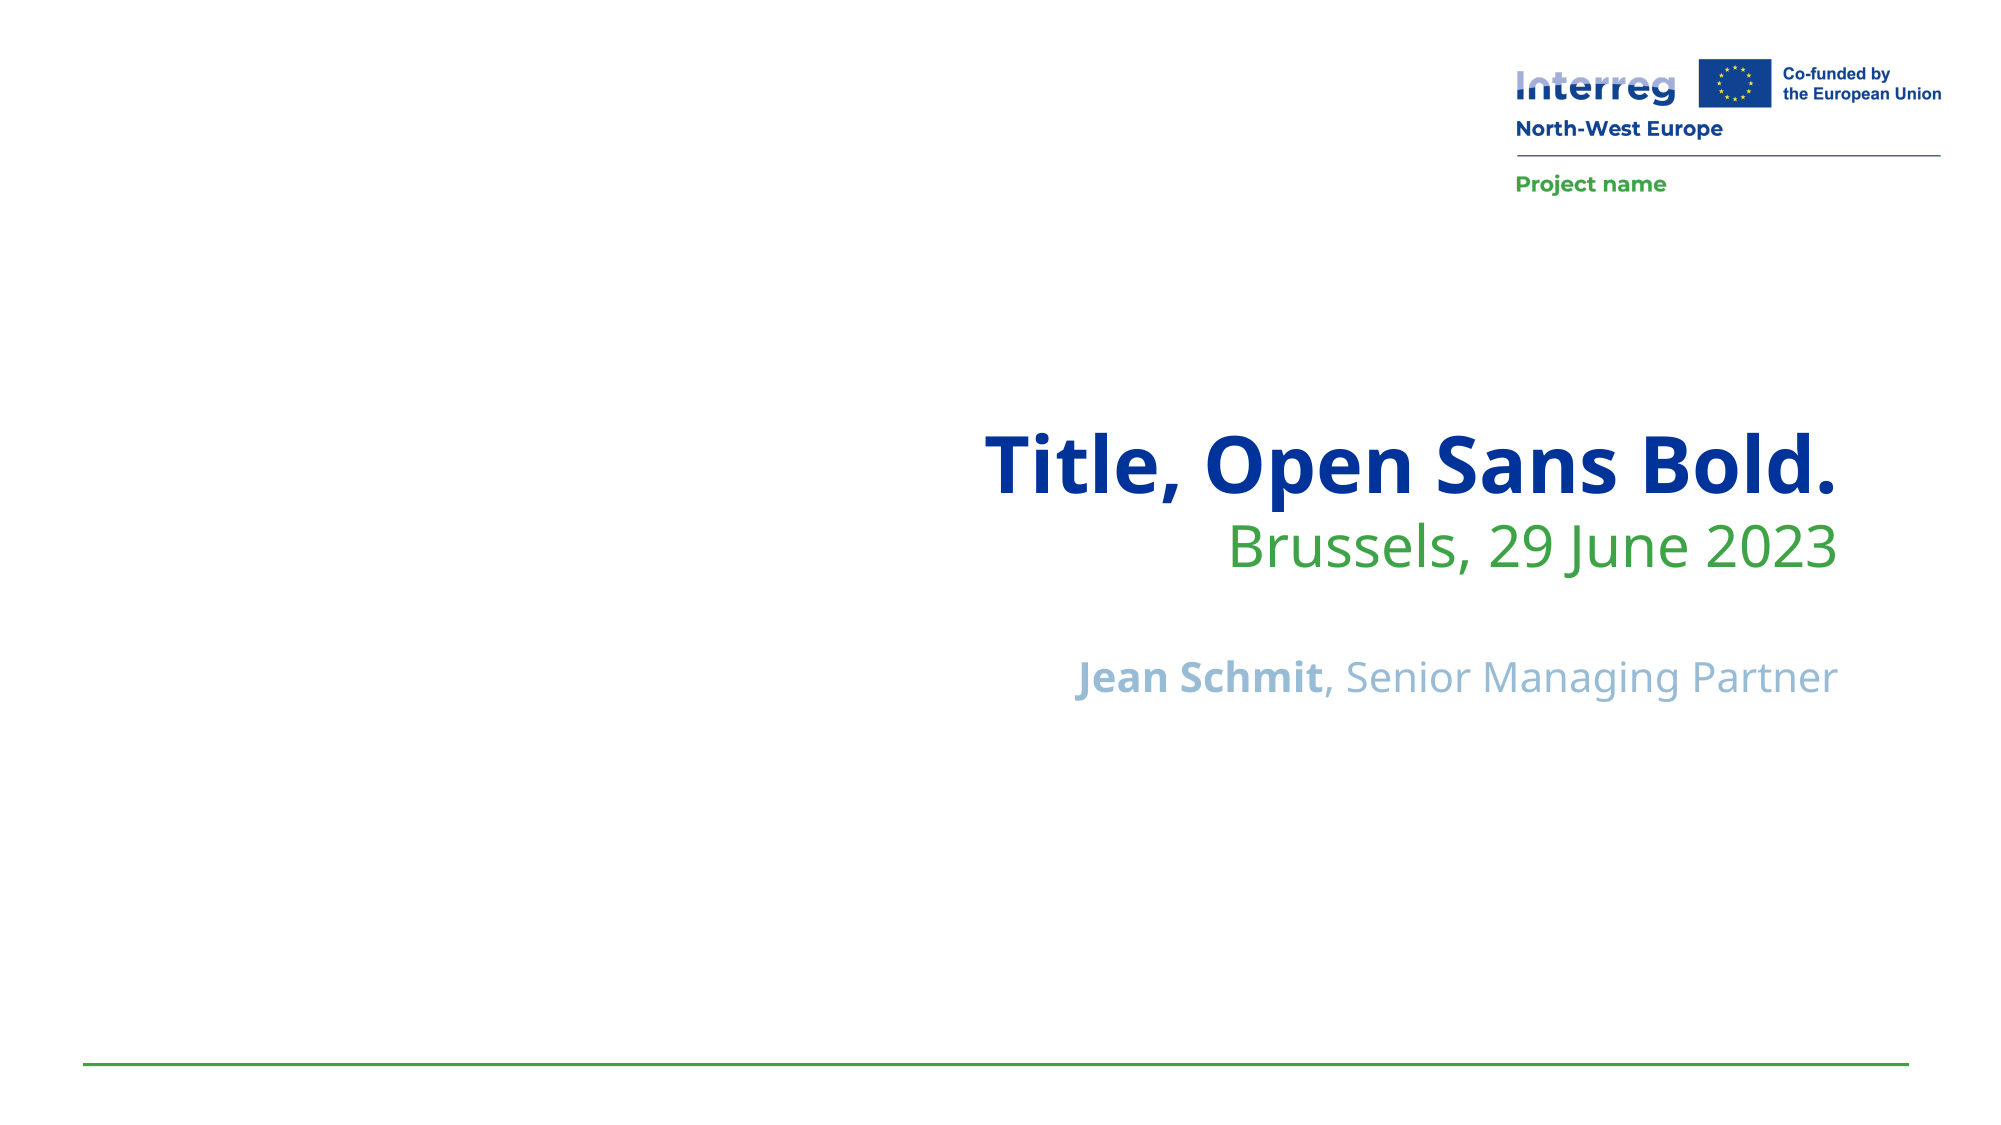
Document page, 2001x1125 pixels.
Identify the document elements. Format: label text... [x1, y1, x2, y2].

title Title, Open Sans Bold. Brussels, 29 June 2023 [578, 349, 1854, 643]
picture [1458, 0, 2000, 251]
list Jean Schmit, Senior Managing Partner [578, 643, 1854, 890]
